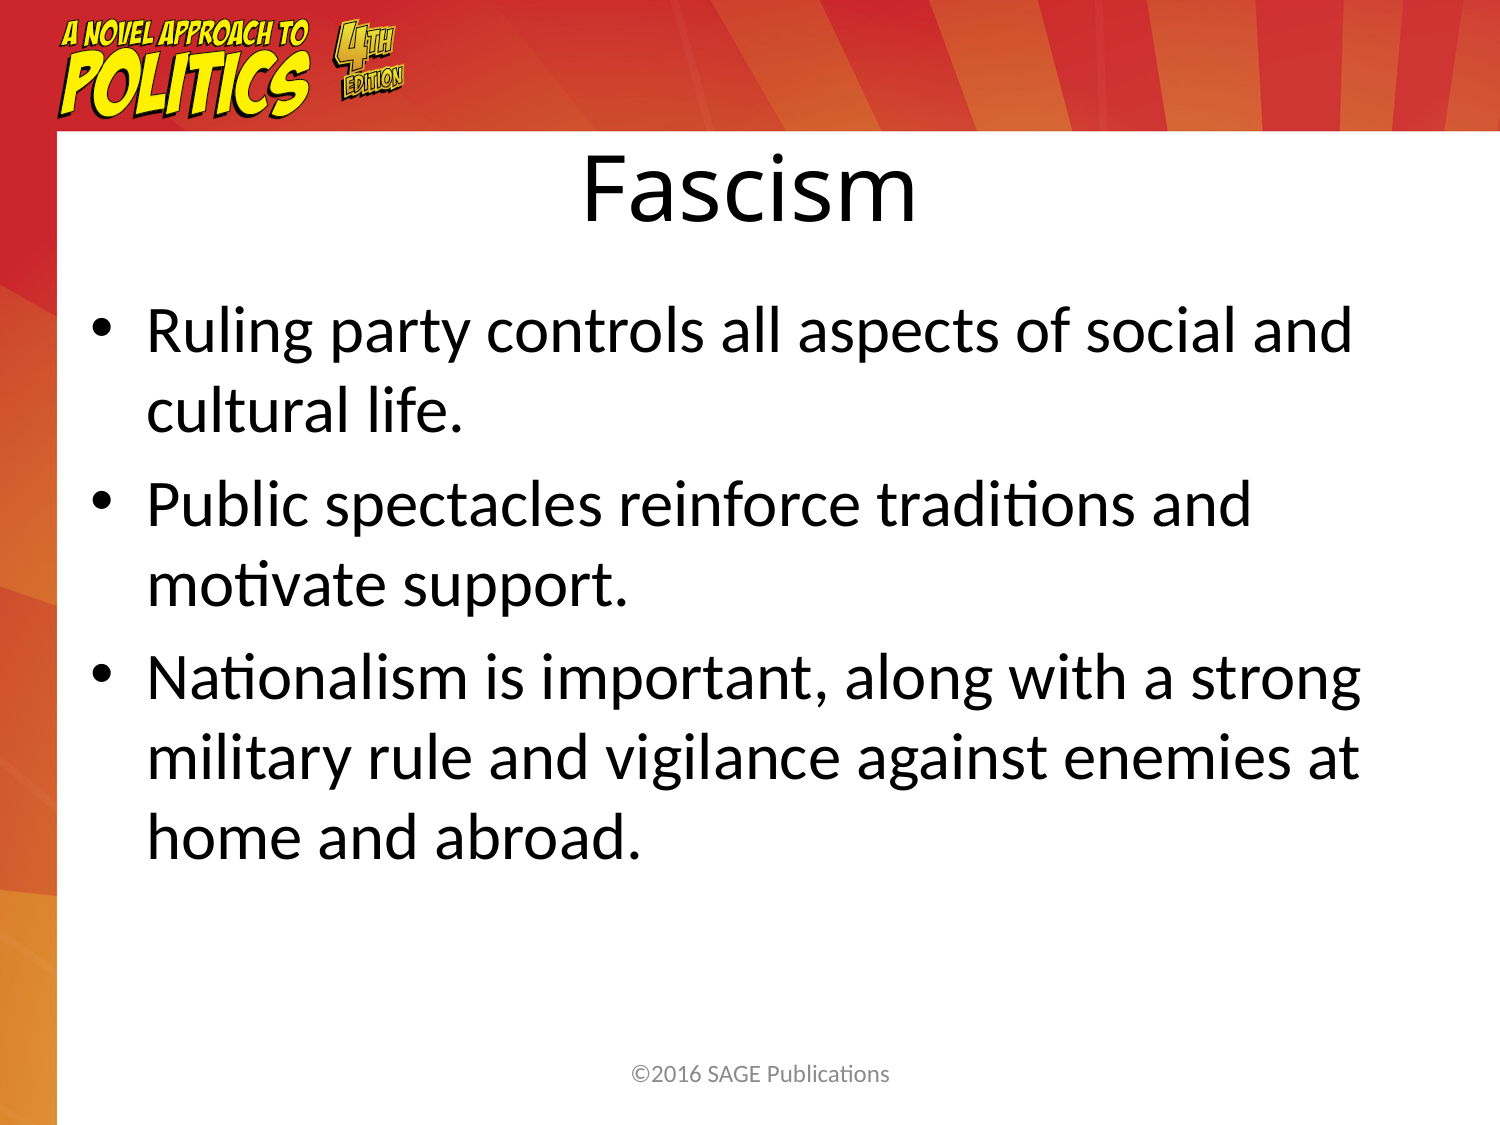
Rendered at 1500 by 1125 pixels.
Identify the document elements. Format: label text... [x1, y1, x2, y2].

title Fascism [75, 97, 1425, 272]
picture [0, 0, 1500, 1125]
list Ruling party controls all aspects of social and cultural life. Public spectacles reinforce traditions and motivate support. Nationalism is important, along with a strong military rule and vigilance against enemies at home and abroad. [75, 278, 1425, 1054]
